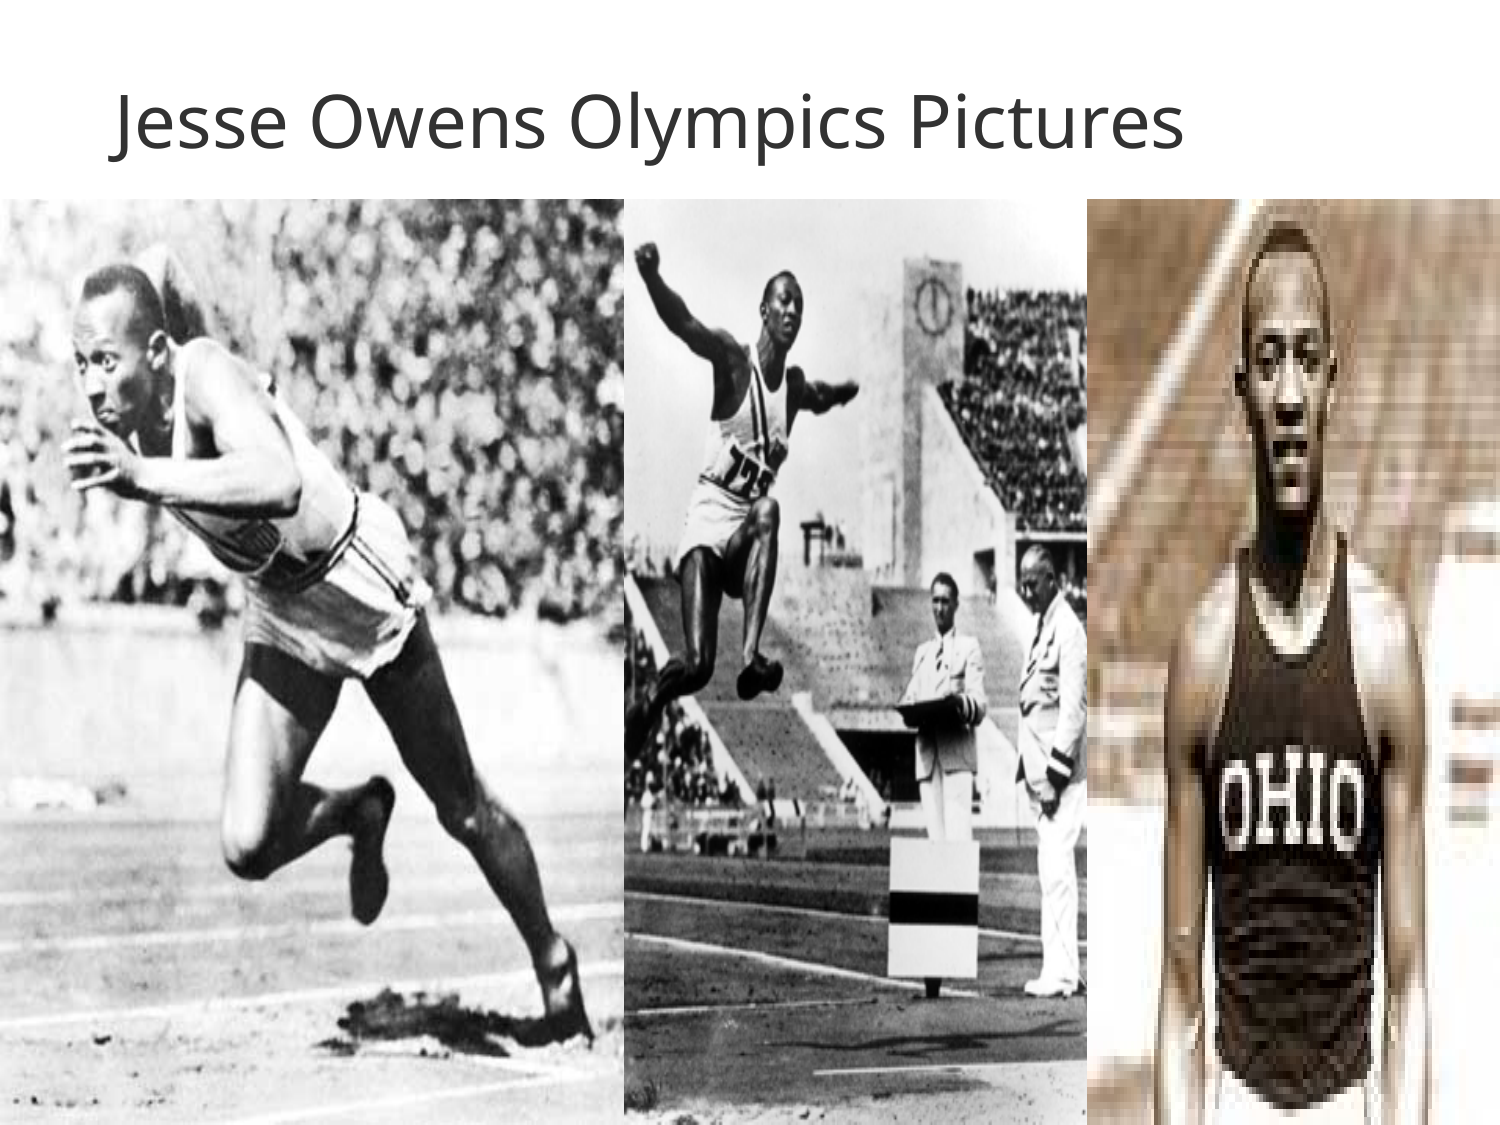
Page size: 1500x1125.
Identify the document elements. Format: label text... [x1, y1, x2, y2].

title Jesse Owens Olympics Pictures [99, 37, 1438, 198]
picture [0, 199, 1500, 1125]
